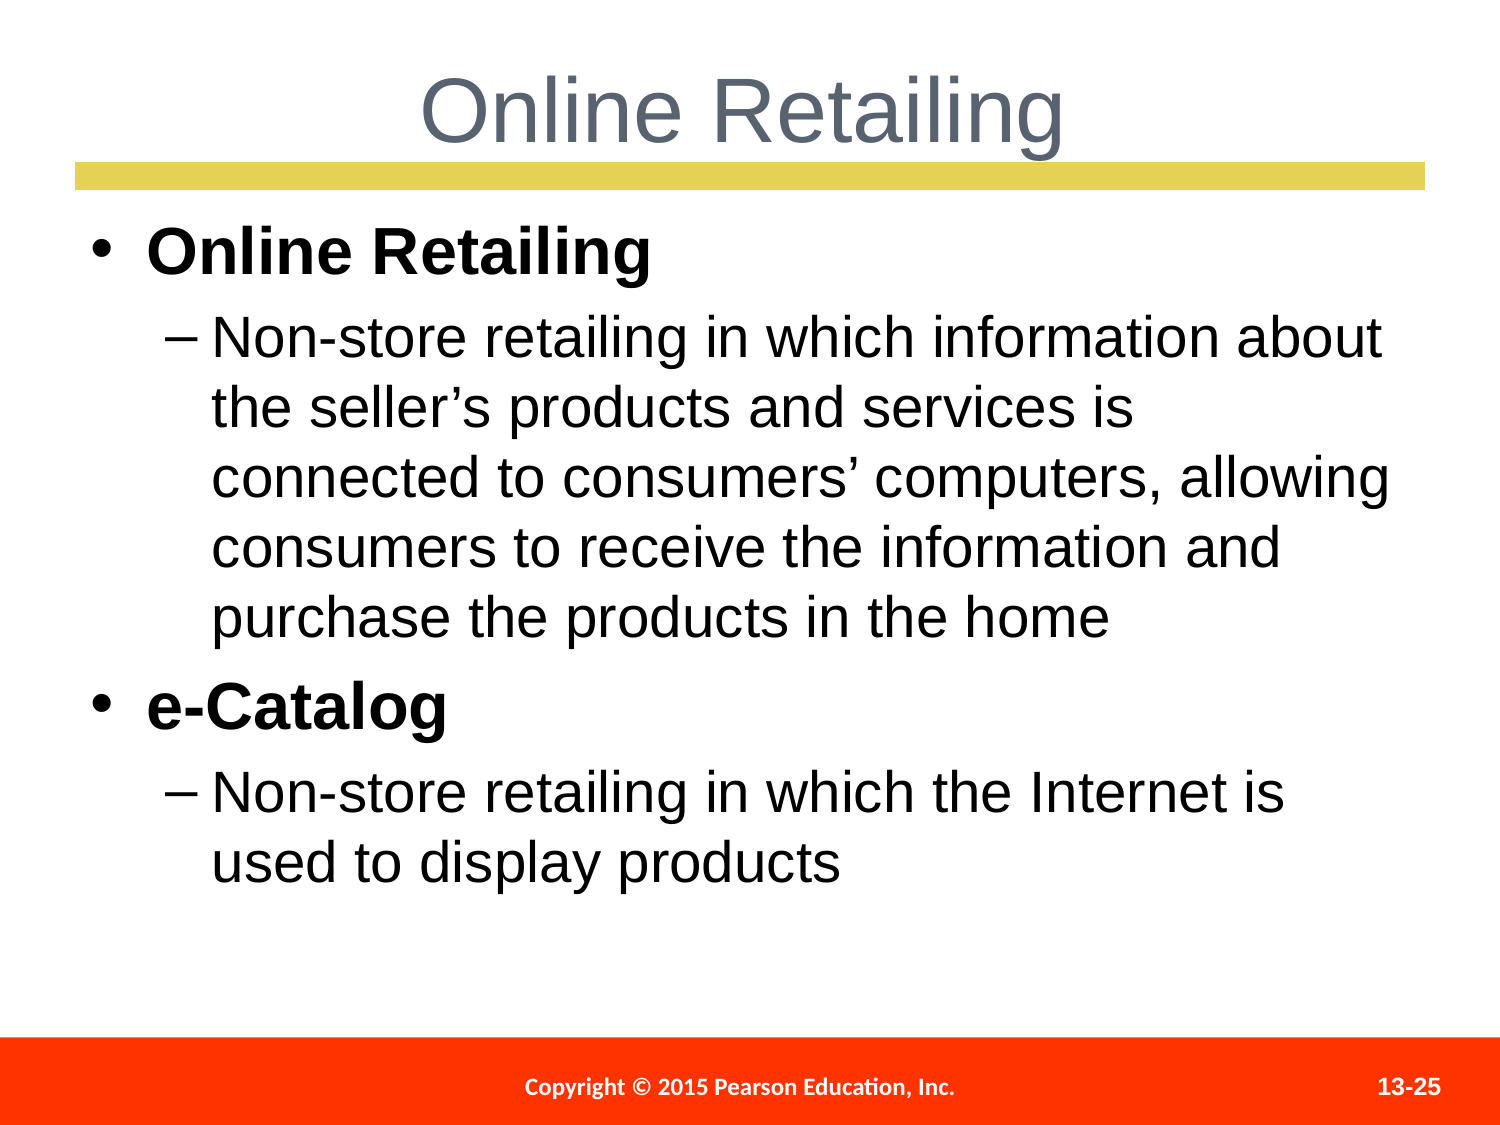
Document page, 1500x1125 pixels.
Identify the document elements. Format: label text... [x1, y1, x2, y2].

list Online Retailing Non-store retailing in which information about the seller’s products and services is connected to consumers’ computers, allowing consumers to receive the information and purchase the products in the home e-Catalog Non-store retailing in which the Internet is used to display products [74, 199, 1426, 1006]
title Online Retailing [49, 12, 1438, 201]
